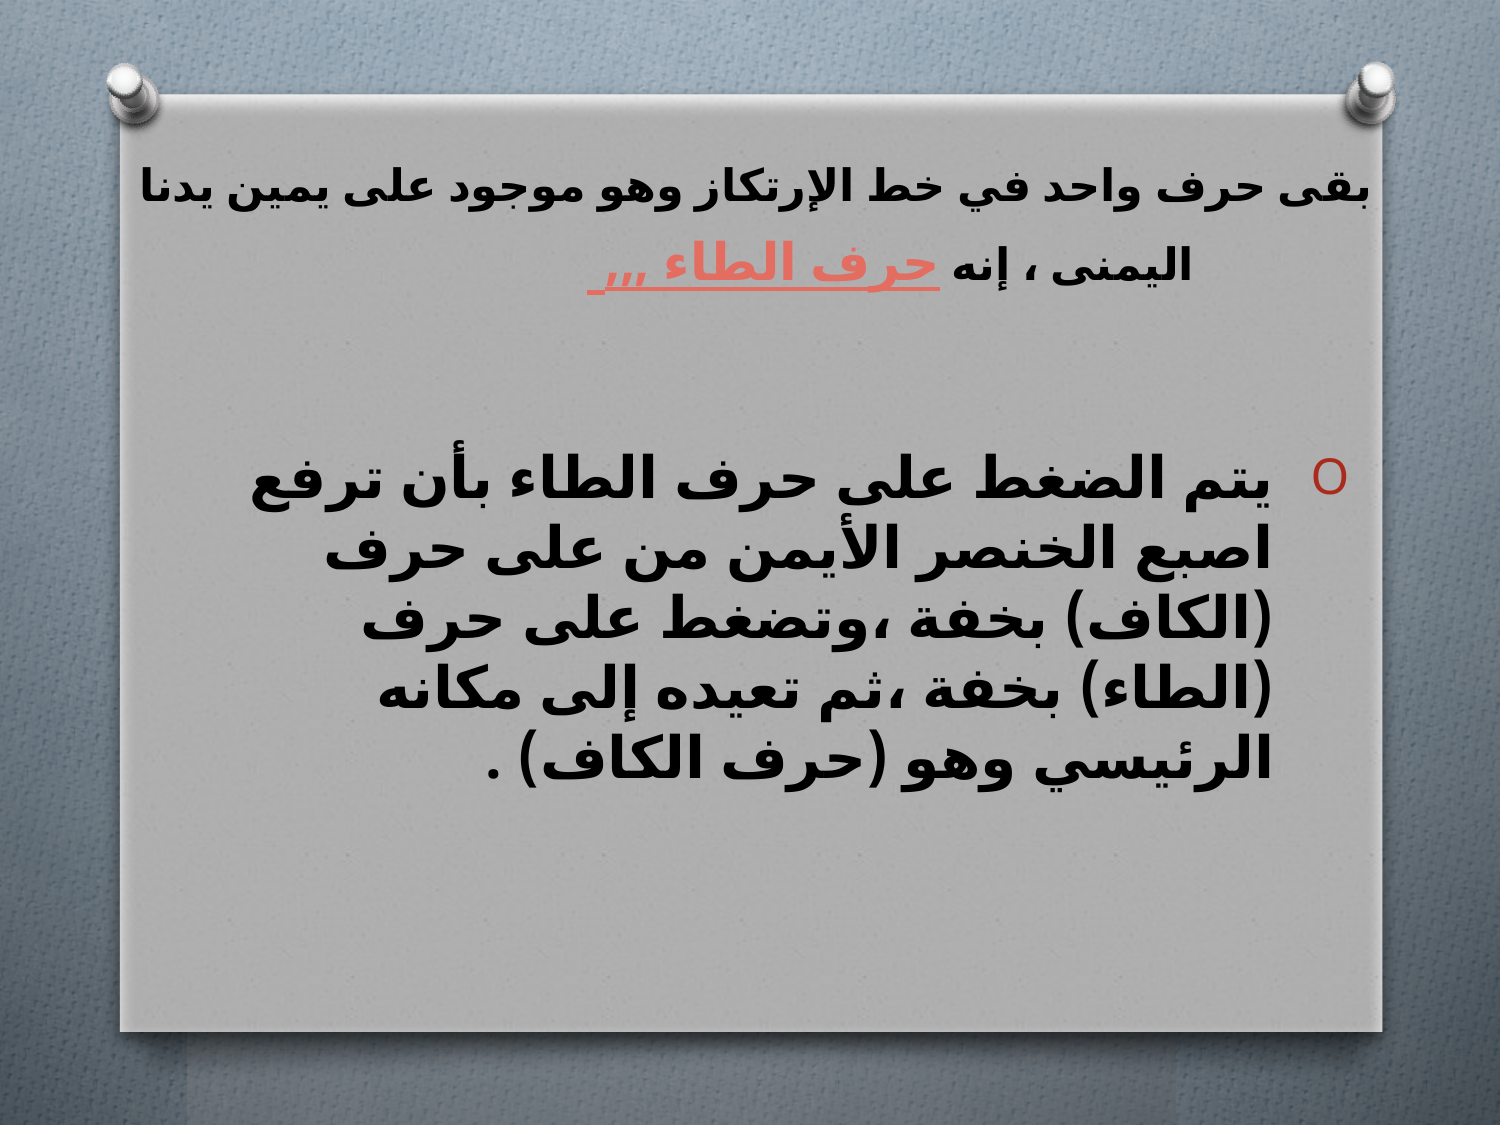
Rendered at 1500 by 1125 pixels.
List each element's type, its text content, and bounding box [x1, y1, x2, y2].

picture [1317, 35, 1439, 142]
list يتم الضغط على حرف الطاء بأن ترفع اصبع الخنصر الأيمن من على حرف (الكاف) بخفة ،وتضغط على حرف (الطاء) بخفة ،ثم تعيده إلى مكانه الرئيسي وهو (حرف الكاف) . [147, 432, 1365, 835]
title بقى حرف واحد في خط الإرتكاز وهو موجود على يمين يدنا اليمنى ، إنه حرف الطاء ,,, [123, 125, 1388, 327]
picture [75, 29, 198, 137]
